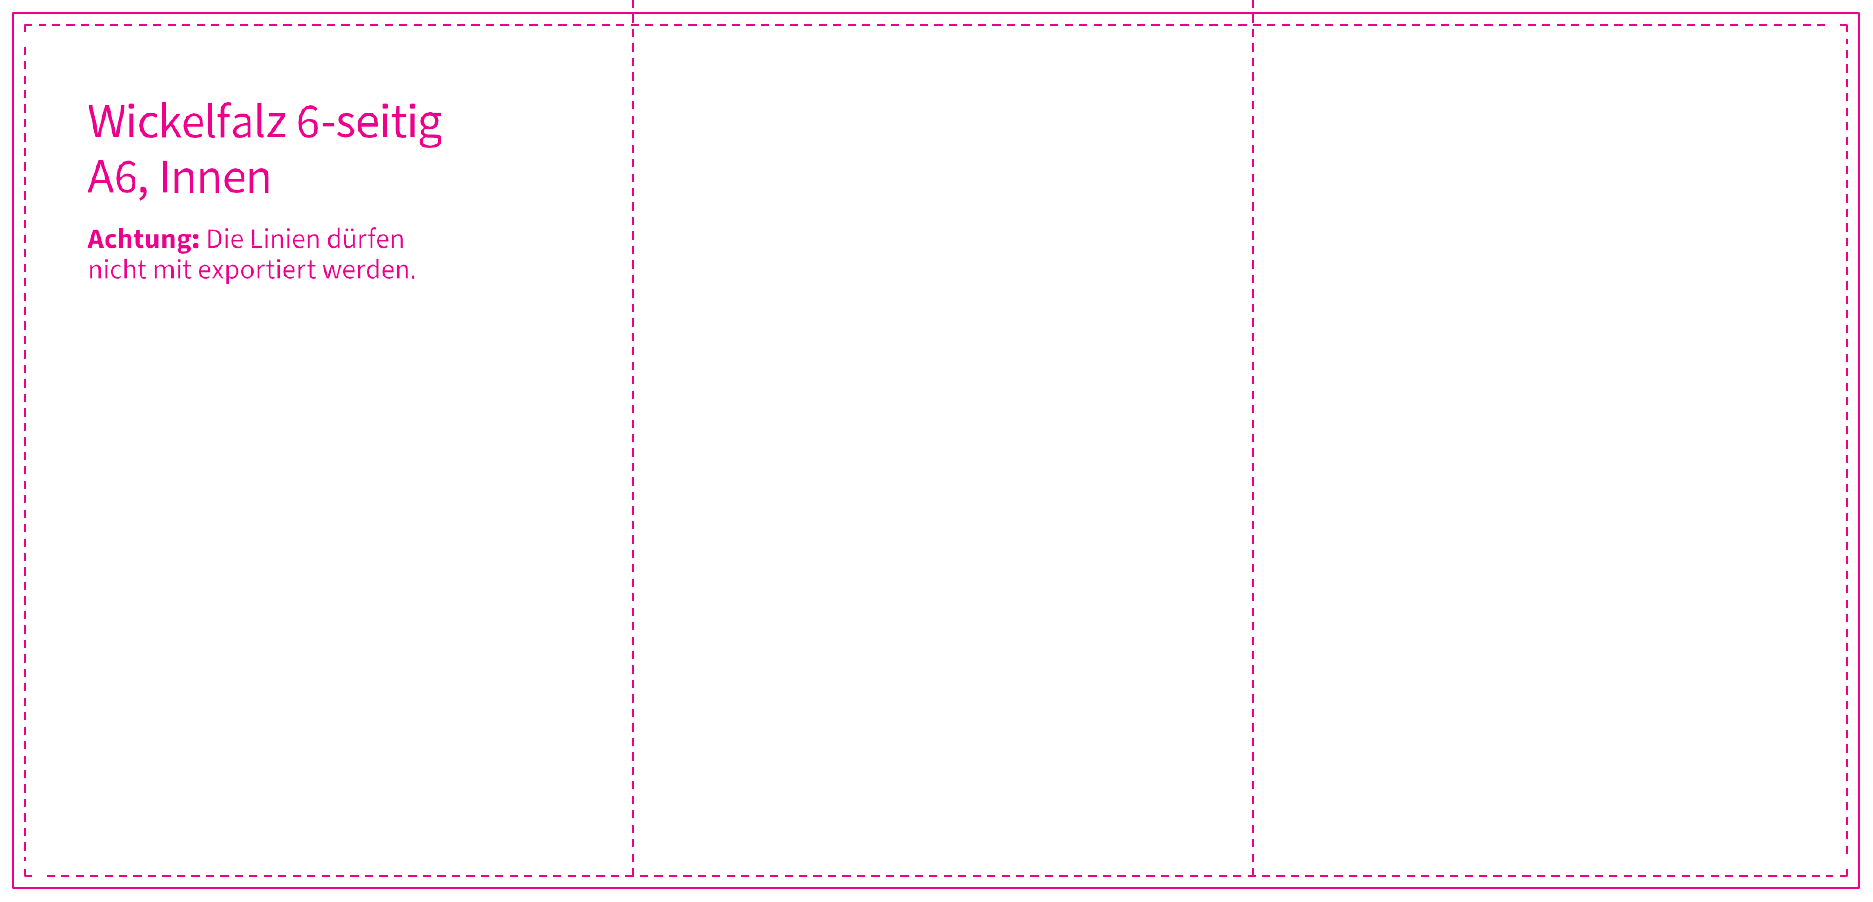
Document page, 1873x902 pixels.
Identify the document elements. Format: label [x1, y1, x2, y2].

text_box [24, 868, 33, 876]
text_box [87, 160, 147, 201]
text_box [297, 103, 442, 148]
text_box [88, 101, 286, 138]
text_box [1840, 868, 1848, 876]
text_box [87, 227, 415, 284]
text_box [163, 160, 168, 193]
text_box [174, 168, 269, 194]
text_box [1840, 24, 1848, 33]
text_box [24, 24, 33, 33]
